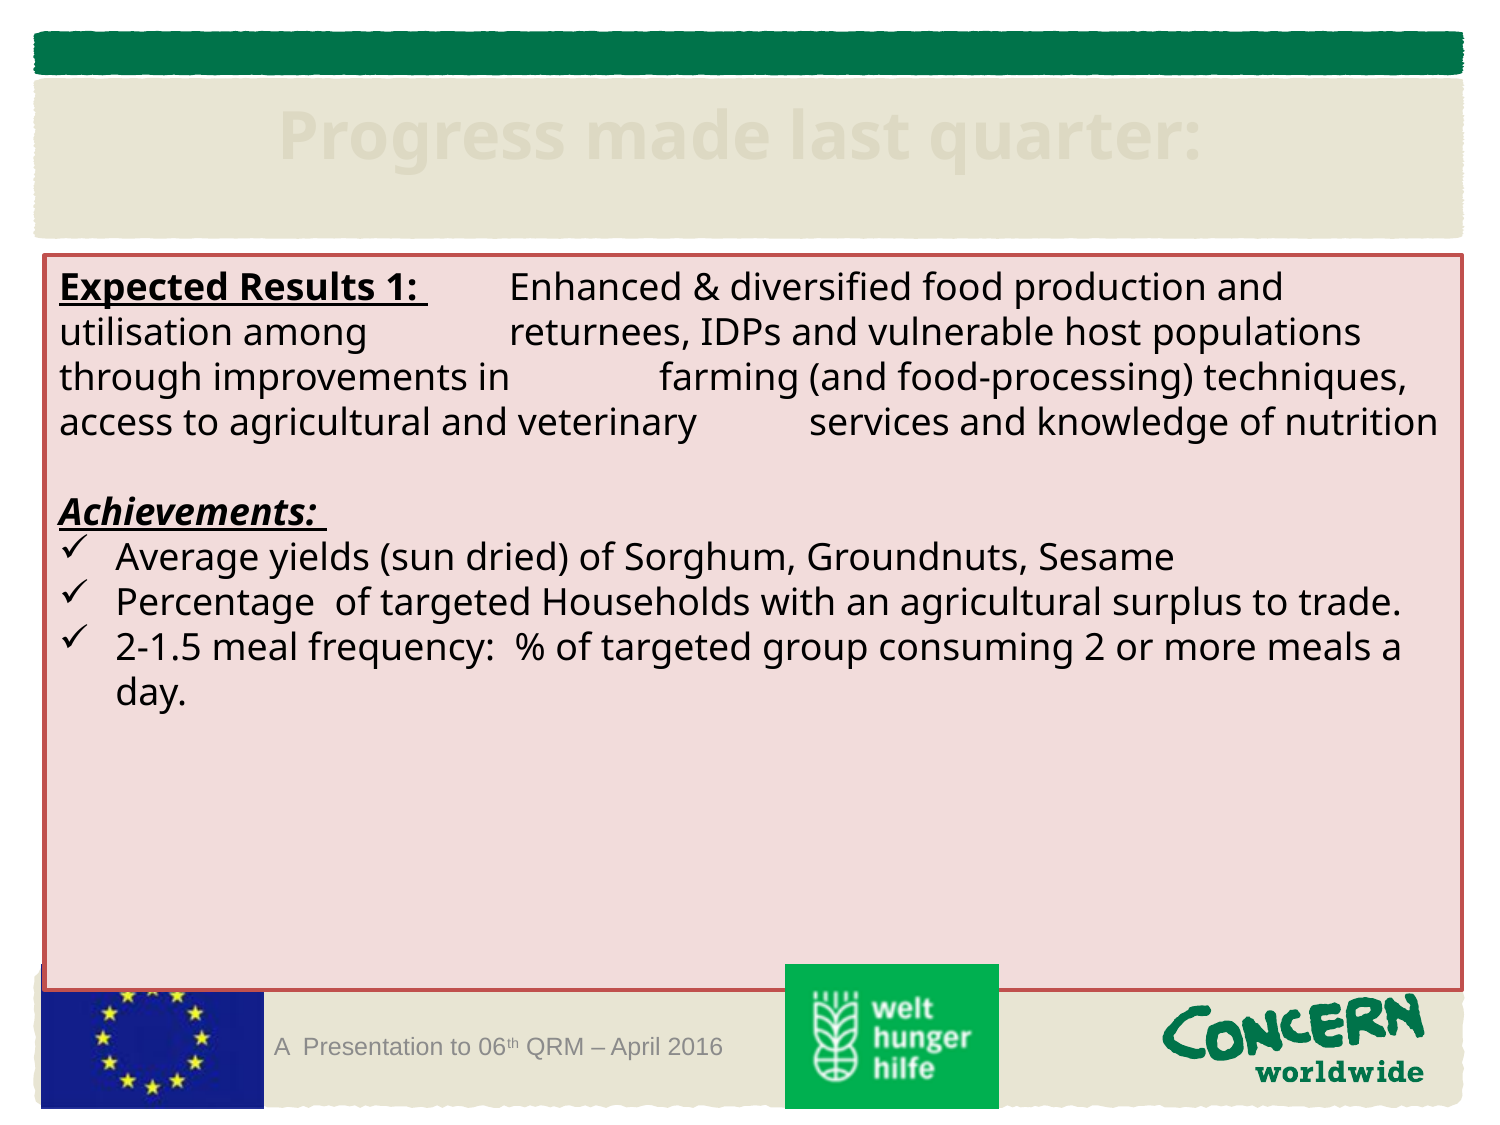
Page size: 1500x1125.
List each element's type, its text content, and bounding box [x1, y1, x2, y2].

picture [41, 963, 264, 1109]
picture [785, 963, 999, 1109]
text_box Expected Results 1: Enhanced & diversified food production and utilisation among returnees, IDPs and vulnerable host populations through improvements in farming (and food-processing) techniques, access to agricultural and veterinary services and knowledge of nutrition Achievements: Average yields (sun dried) of Sorghum, Groundnuts, Sesame Percentage of targeted Households with an agricultural surplus to trade. 2-1.5 meal frequency: % of targeted group consuming 2 or more meals a day. [42, 253, 1464, 992]
title Progress made last quarter: [75, 45, 1424, 220]
list [41, 231, 1462, 941]
list A Presentation to 06th QRM – April 2016 [269, 1023, 756, 1083]
